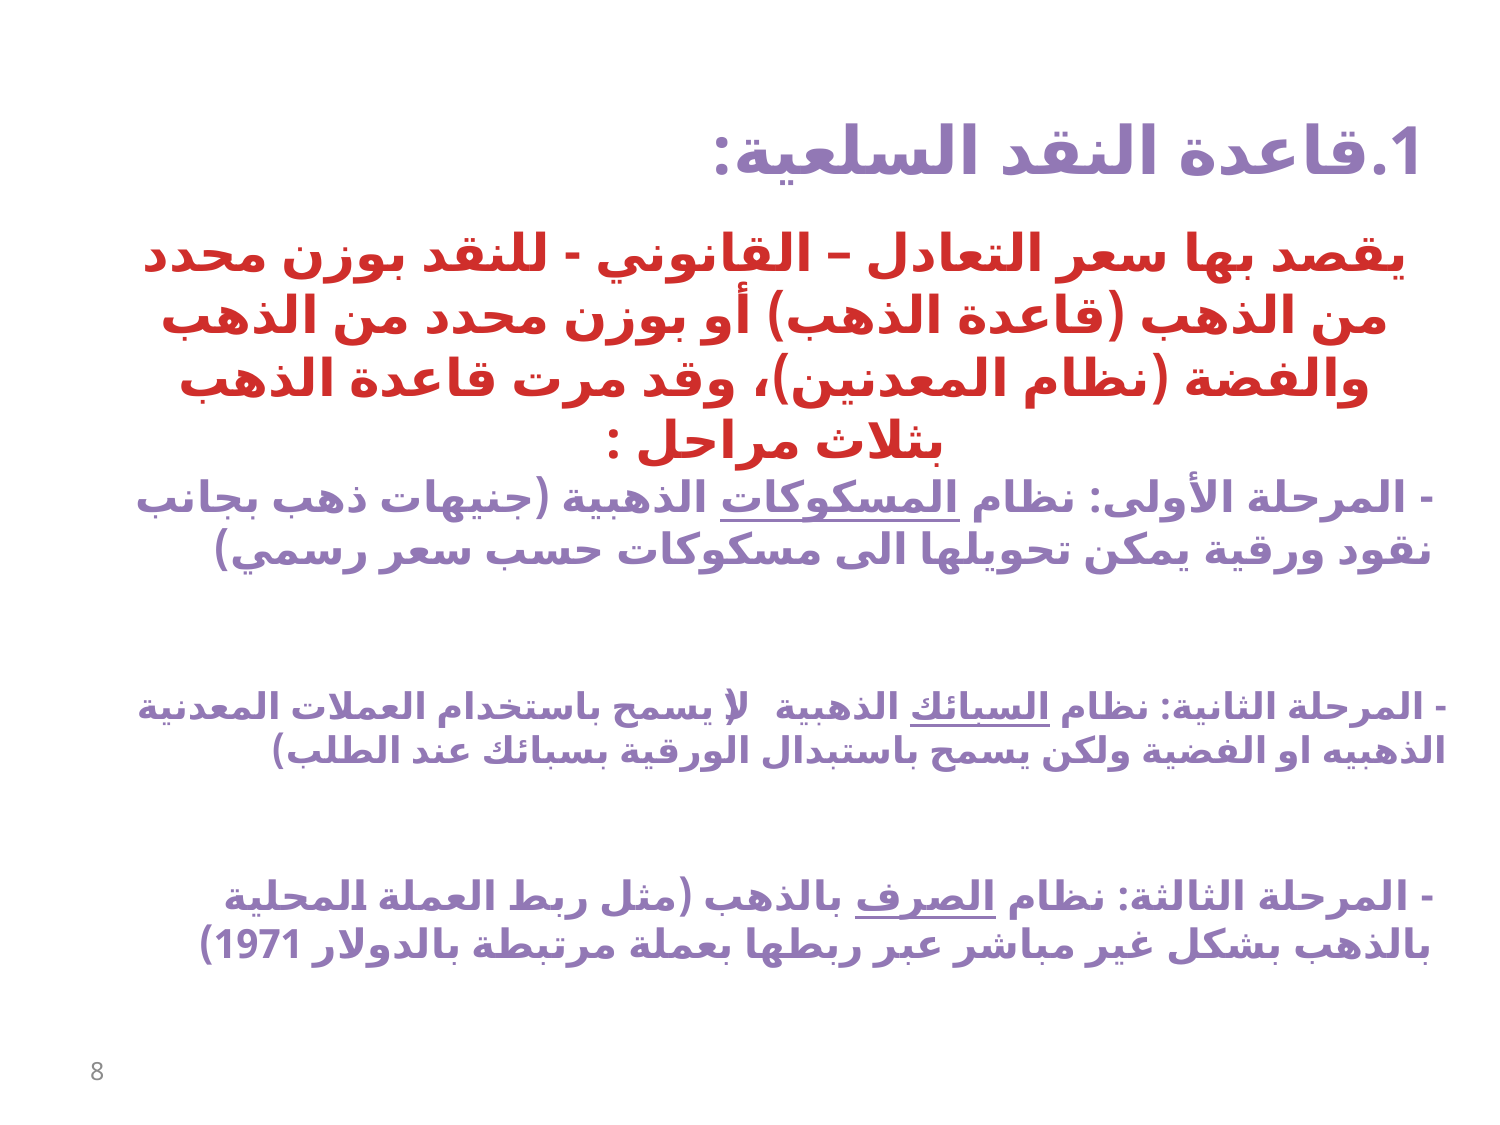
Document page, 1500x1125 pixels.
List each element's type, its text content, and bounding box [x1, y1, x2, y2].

text_box - المرحلة الثالثة: نظام الصرف بالذهب (مثل ربط العملة المحلية بالذهب بشكل غير مباشر عبر ربطها بعملة مرتبطة بالدولار 1971) [99, 862, 1450, 998]
text_box - المرحلة الثانية: نظام السبائك الذهبية (لا يسمح باستخدام العملات المعدنية الذهبيه او الفضية ولكن يسمح باستبدال الورقية بسبائك عند الطلب) [112, 674, 1463, 810]
text_box يقصد بها سعر التعادل – القانوني - للنقد بوزن محدد من الذهب (قاعدة الذهب) أو بوزن محدد من الذهب والفضة (نظام المعدنين)، وقد مرت قاعدة الذهب بثلاث مراحل : [99, 212, 1453, 462]
text_box [127, 457, 1478, 593]
list 1. قاعدة النقد السلعية: [91, 99, 1442, 235]
slide_number 8 [75, 1042, 425, 1103]
text_box - المرحلة الأولى: نظام المسكوكات الذهبية (جنيهات ذهب بجانب نقود ورقية يمكن تحويلها الى مسكوكات حسب سعر رسمي) [99, 462, 1450, 598]
